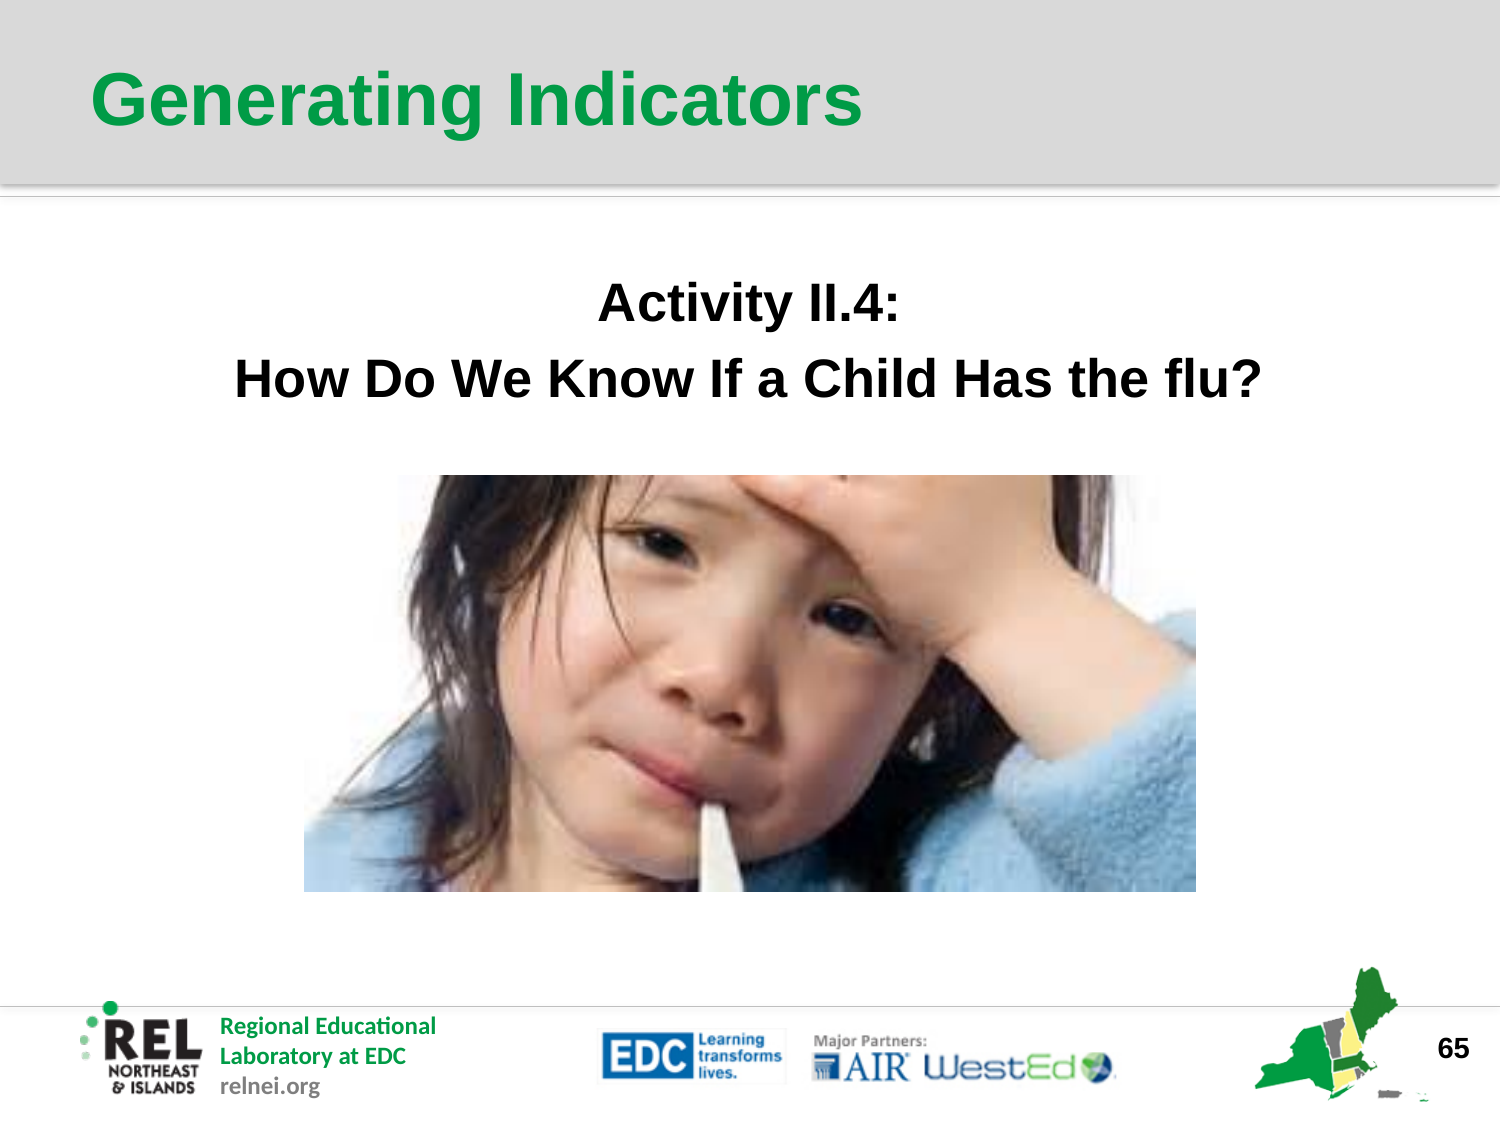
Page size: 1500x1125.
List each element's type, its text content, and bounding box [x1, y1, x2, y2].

picture [304, 474, 1196, 892]
picture [594, 1028, 1138, 1091]
picture [80, 1001, 227, 1108]
title Generating Indicators [75, 25, 1425, 165]
list Activity II.4: How Do We Know If a Child Has the flu? [75, 259, 1425, 979]
slide_number 65 [1393, 1016, 1485, 1077]
picture [1245, 964, 1442, 1103]
